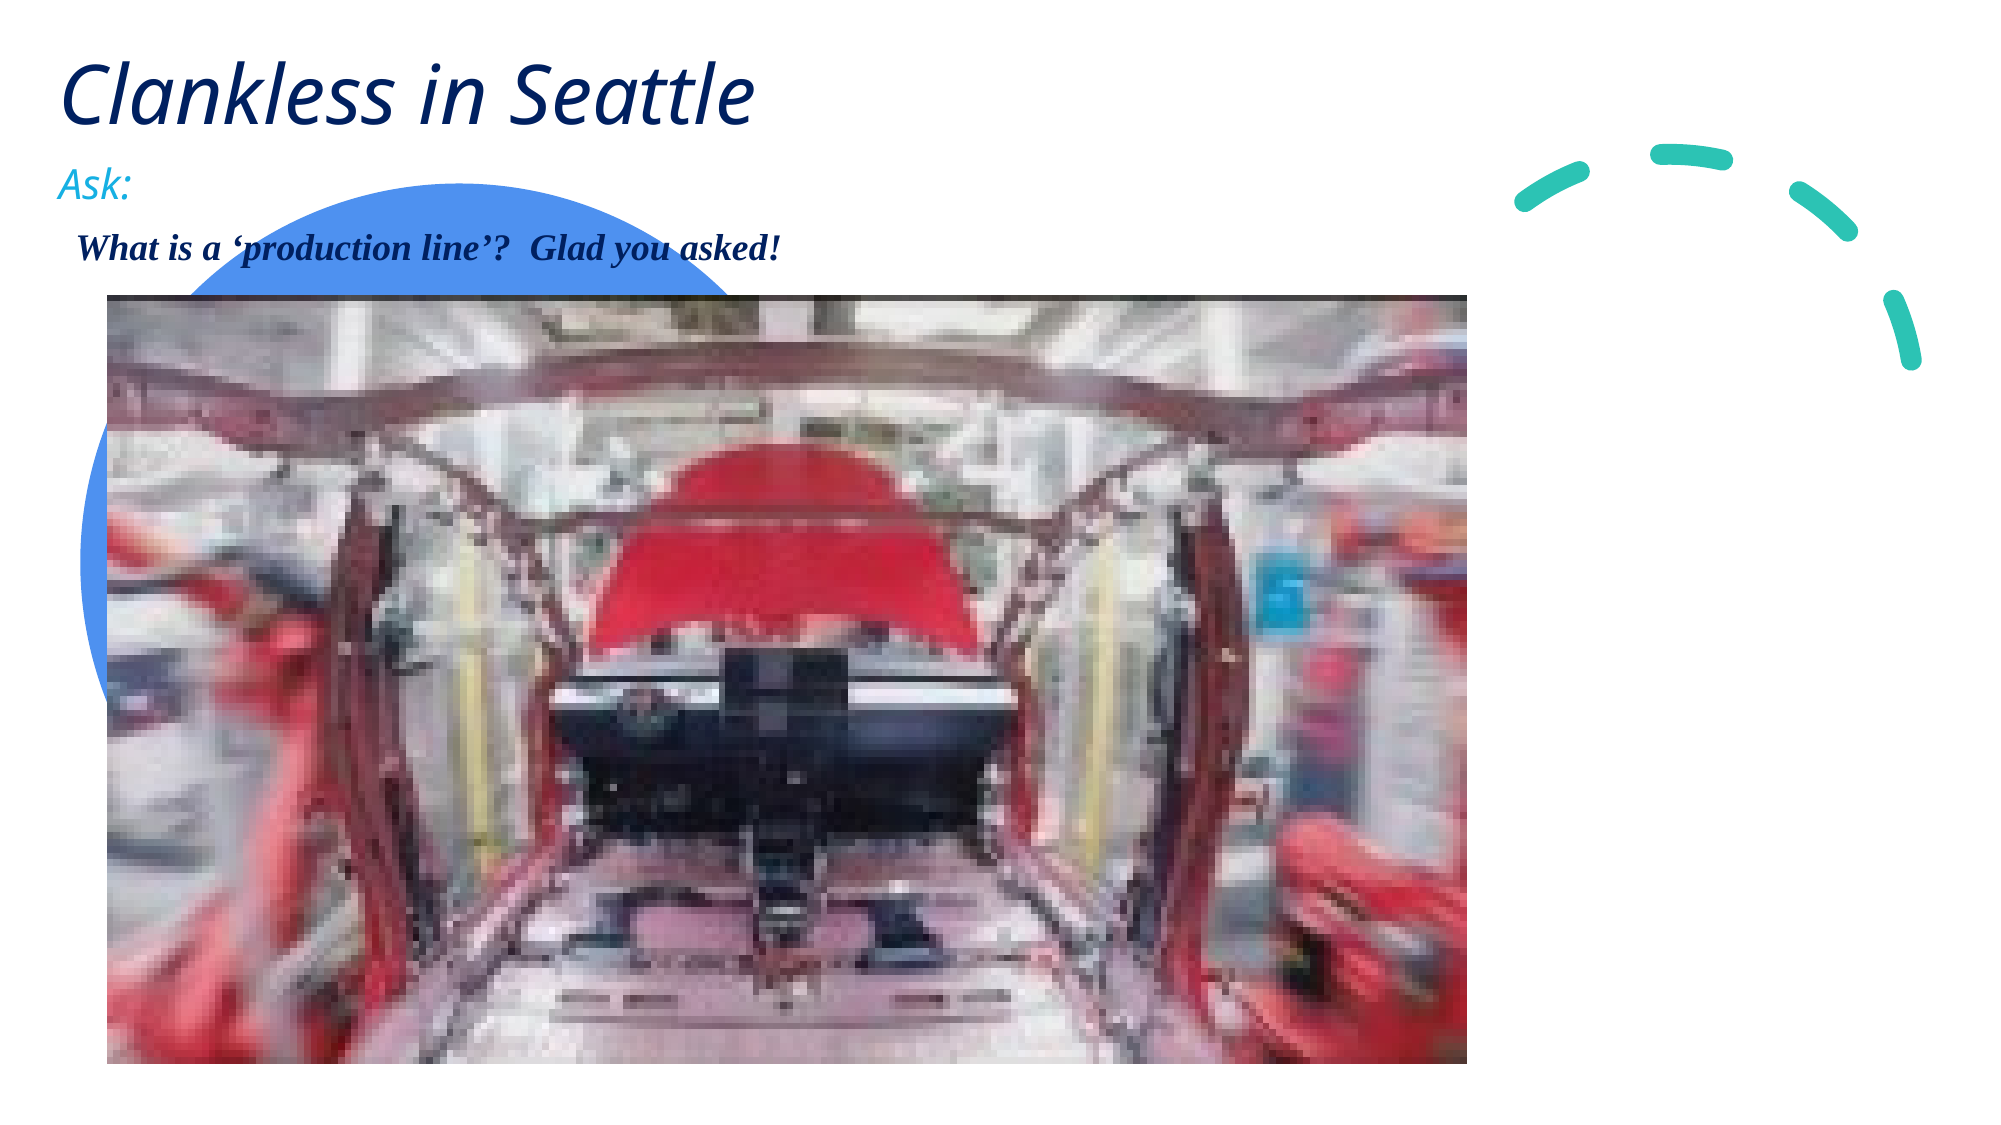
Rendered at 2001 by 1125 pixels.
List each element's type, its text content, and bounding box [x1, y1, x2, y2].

text_box Ask: [43, 149, 189, 215]
picture [107, 295, 1467, 1064]
title Clankless in Seattle [43, 34, 829, 150]
list What is a ‘production line’? Glad you asked! [60, 215, 1493, 1010]
